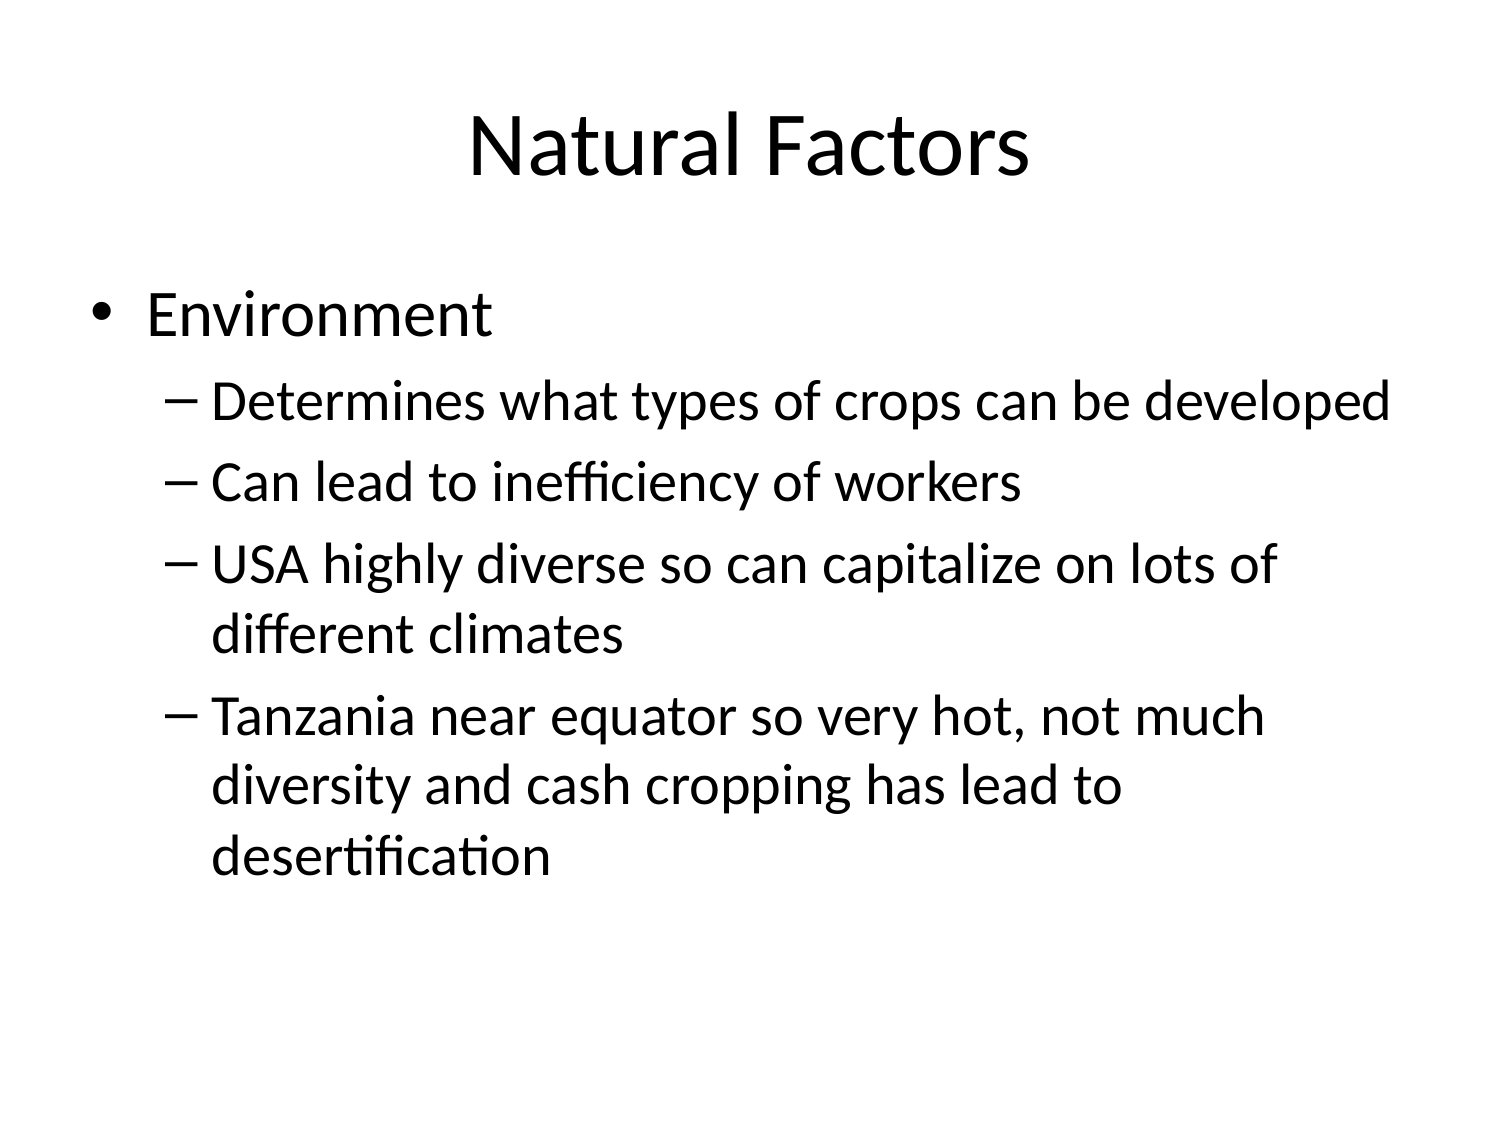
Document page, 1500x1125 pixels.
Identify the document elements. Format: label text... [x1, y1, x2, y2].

list Environment Determines what types of crops can be developed Can lead to inefficiency of workers USA highly diverse so can capitalize on lots of different climates Tanzania near equator so very hot, not much diversity and cash cropping has lead to desertification [75, 262, 1425, 1005]
title Natural Factors [75, 45, 1425, 233]
